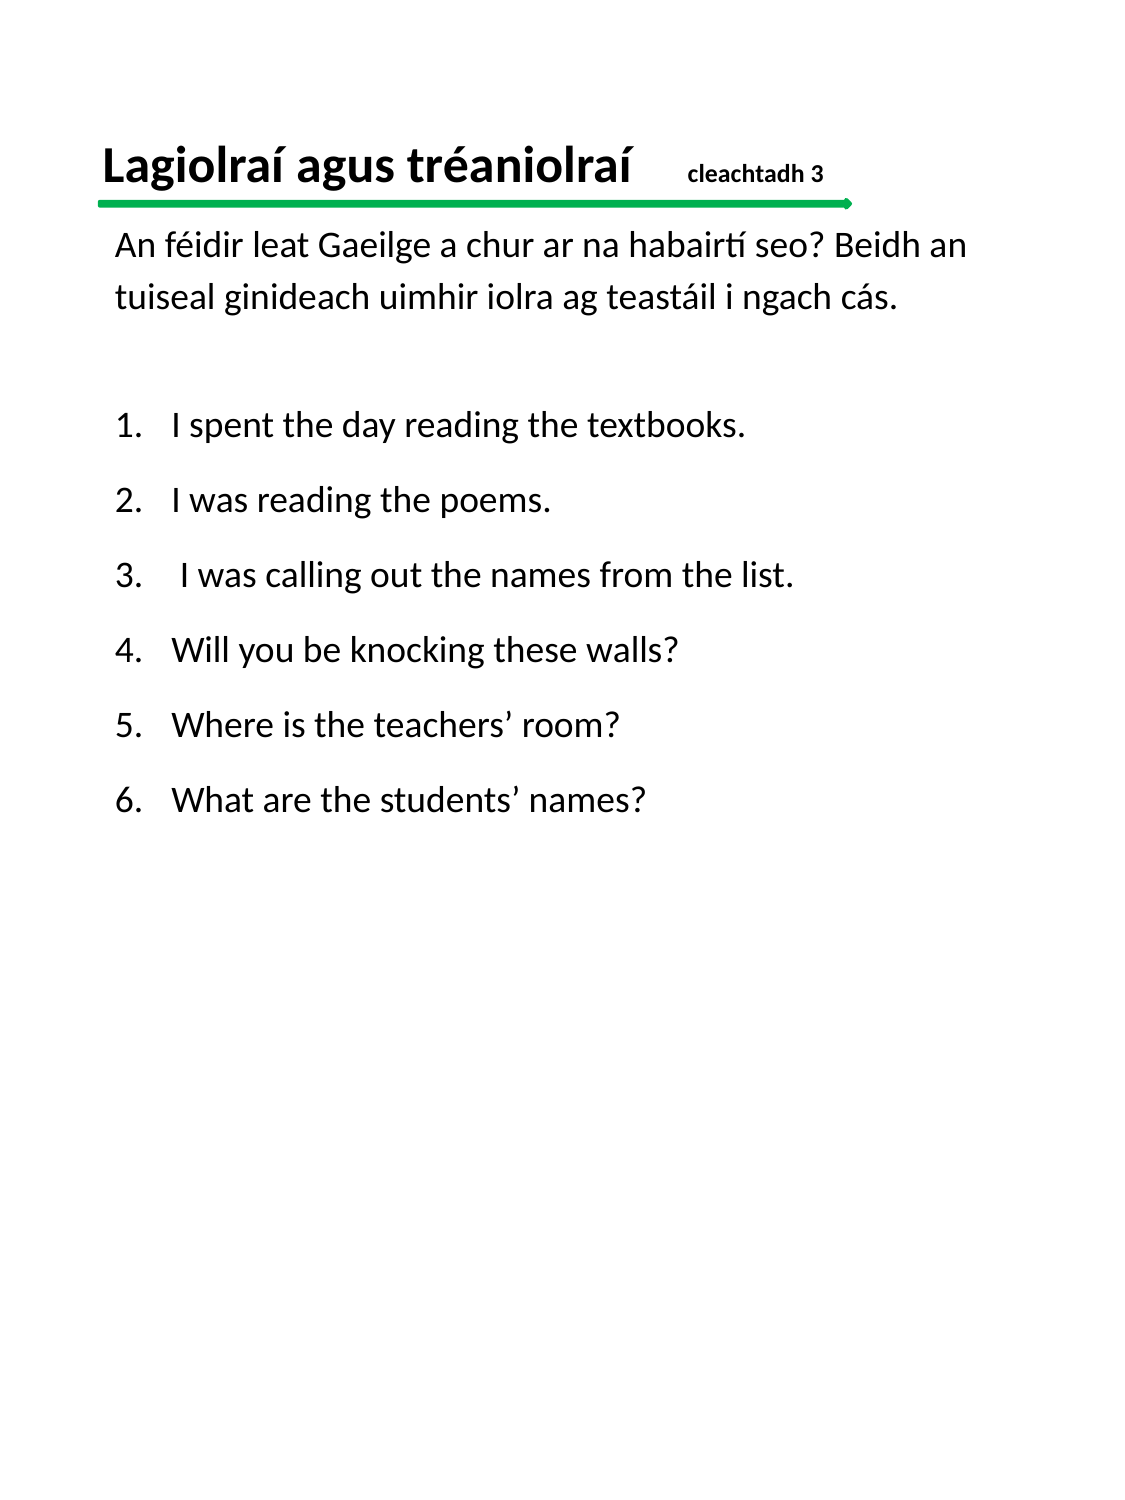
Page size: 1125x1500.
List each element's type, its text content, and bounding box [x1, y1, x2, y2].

text_box [97, 198, 853, 210]
title Lagiolraí agus tréaniolraí cleachtadh 3 [87, 87, 1044, 225]
subtitle An féidir leat Gaeilge a chur ar na habairtí seo? Beidh an tuiseal ginideach uimhir iolra ag teastáil i ngach cás. I spent the day reading the textbooks. I was reading the poems. I was calling out the names from the list. Will you be knocking these walls? Where is the teachers’ room? What are the students’ names? [99, 212, 1063, 1438]
